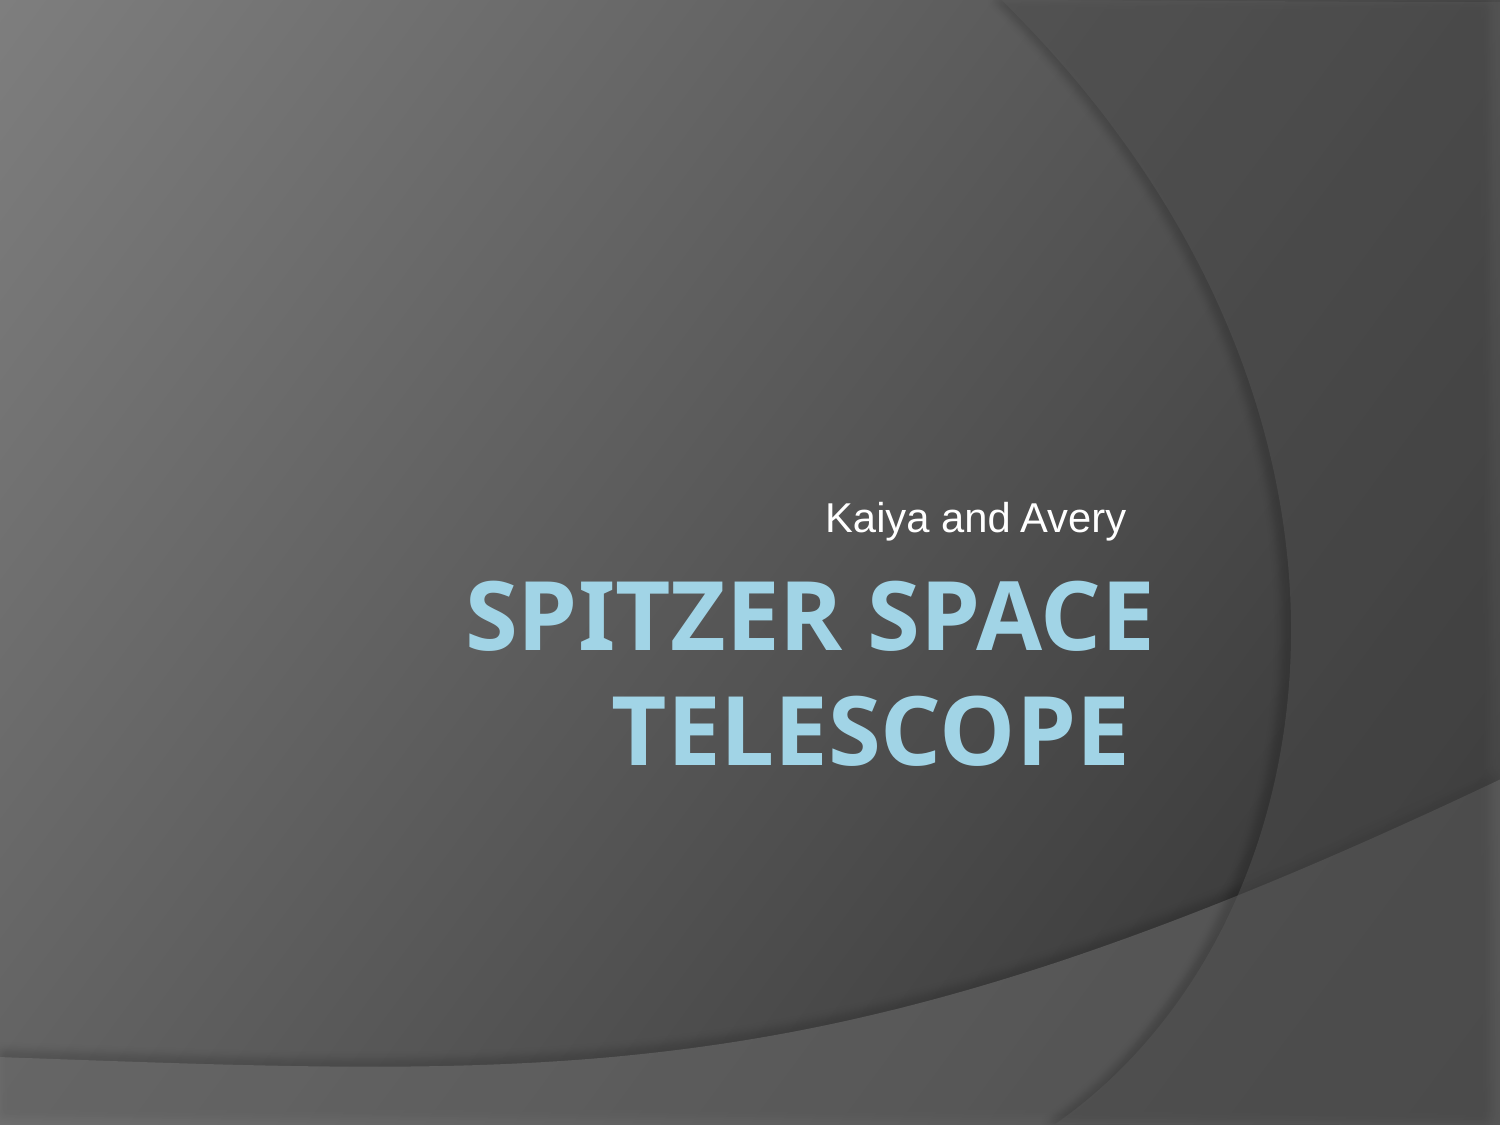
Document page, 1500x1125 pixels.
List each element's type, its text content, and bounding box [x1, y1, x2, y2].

subtitle Kaiya and Avery [71, 253, 1134, 541]
title Spitzer space telescope [70, 547, 1163, 925]
